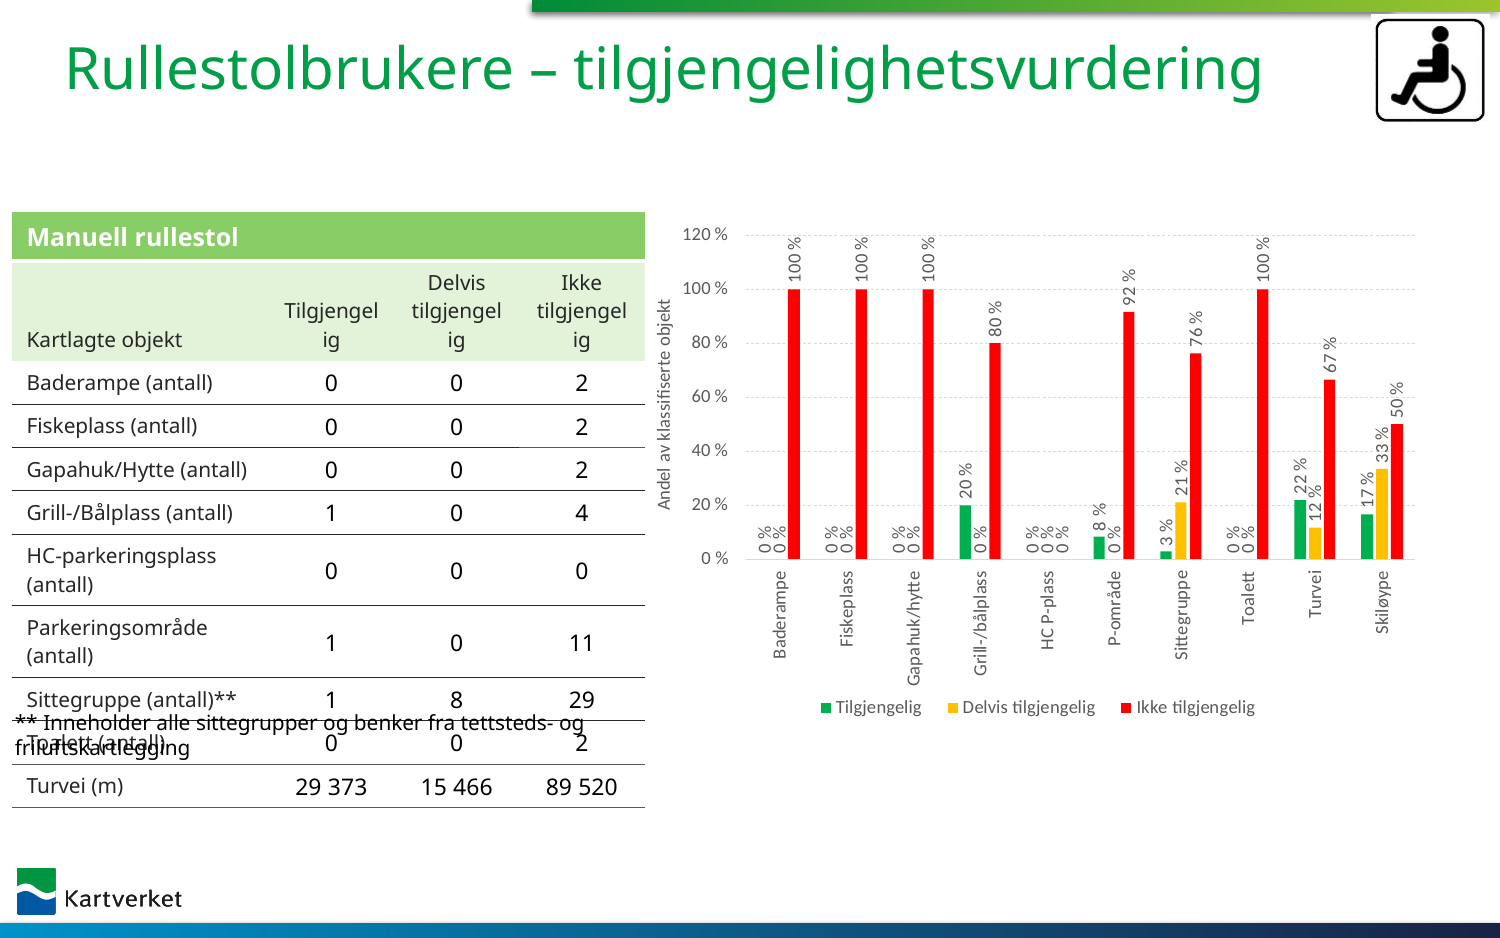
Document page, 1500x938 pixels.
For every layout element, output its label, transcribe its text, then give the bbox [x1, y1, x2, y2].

table_cell Fiskeplass (antall) [12, 405, 269, 447]
table_cell 0 [394, 606, 519, 677]
table_cell 4 [519, 491, 638, 534]
table_header Manuell rullestol [12, 212, 645, 259]
table_cell 2 [519, 448, 638, 490]
text_box Rullestolbrukere – tilgjengelighetsvurdering [49, 12, 1372, 109]
table_cell 1 [269, 678, 394, 702]
table_cell 1 [269, 606, 394, 677]
table_cell 0 [394, 448, 519, 490]
table_cell Grill-/Bålplass (antall) [12, 491, 269, 534]
table_cell 2 [519, 361, 638, 404]
table_cell 89 520 [519, 768, 645, 807]
table_cell 0 [269, 535, 394, 605]
table_cell Tilgjengelig [269, 263, 394, 361]
table_cell 29 373 [269, 768, 394, 807]
table_cell 11 [519, 606, 638, 677]
picture [1371, 13, 1491, 127]
table_cell 0 [269, 448, 394, 490]
table_cell 0 [394, 405, 519, 447]
table_cell 0 [269, 405, 394, 447]
table_cell 0 [519, 535, 638, 605]
table_cell 0 [394, 535, 519, 605]
table_cell 0 [269, 361, 394, 404]
table_cell Gapahuk/Hytte (antall) [12, 448, 269, 490]
text_box ** Inneholder alle sittegrupper og benker fra tettsteds- og friluftskartlegging [0, 702, 745, 768]
table_cell 1 [269, 491, 394, 534]
table_cell Parkeringsområde (antall) [12, 606, 269, 677]
table_cell 0 [394, 361, 519, 404]
table_cell Sittegruppe (antall)** [12, 678, 269, 702]
table_cell Delvis tilgjengelig [394, 263, 519, 361]
table_cell Turvei (m) [12, 768, 269, 807]
table_cell Ikke tilgjengelig [519, 263, 638, 361]
picture [643, 218, 1426, 728]
table_cell 8 [394, 678, 519, 702]
table_cell 15 466 [394, 768, 519, 807]
table_cell Kartlagte objekt [12, 263, 269, 361]
table_cell HC-parkeringsplass (antall) [12, 535, 269, 605]
table_cell 0 [394, 491, 519, 534]
table_cell 29 [519, 678, 638, 702]
table_cell 2 [519, 405, 638, 447]
table_cell Baderampe (antall) [12, 361, 269, 404]
